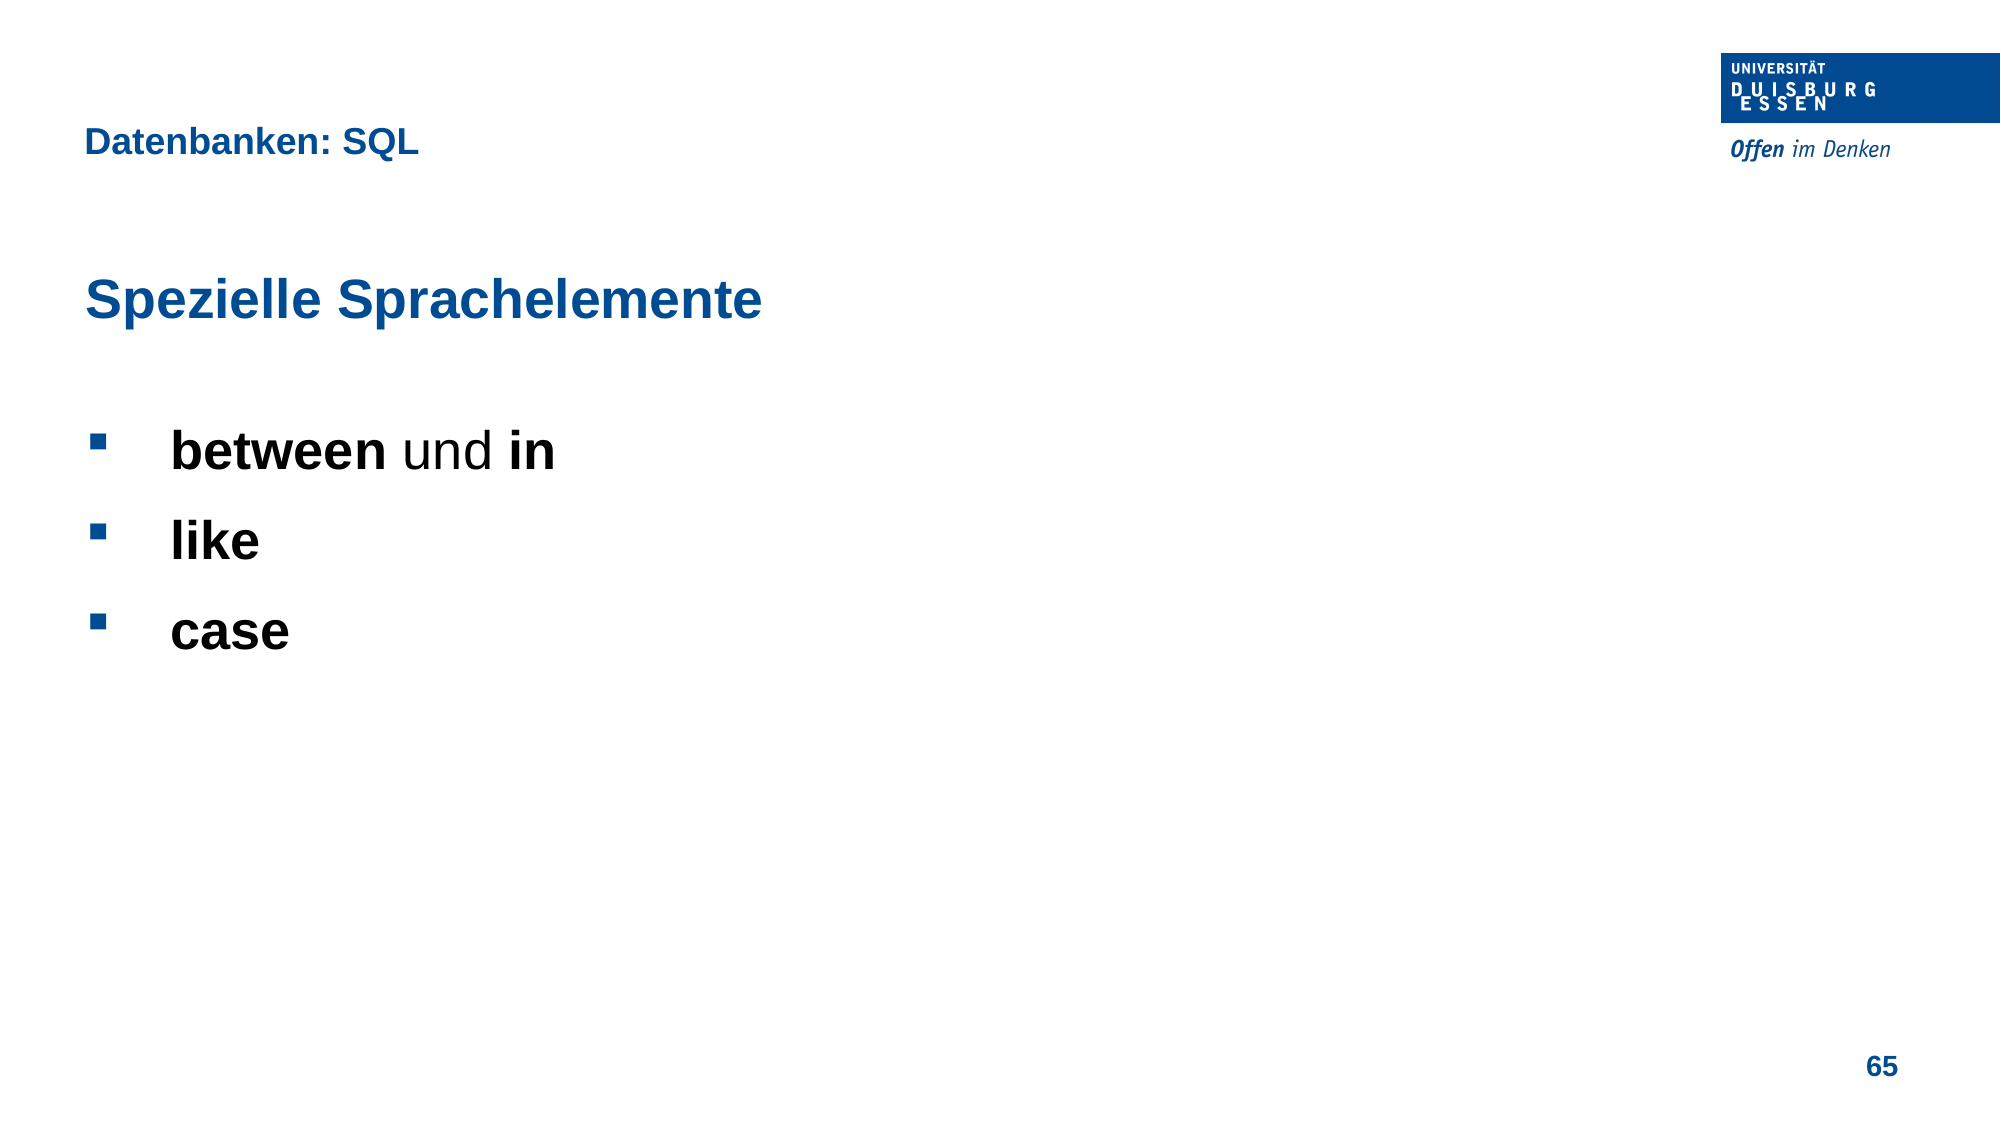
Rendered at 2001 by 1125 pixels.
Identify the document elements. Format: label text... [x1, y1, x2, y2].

slide_number 65 [1677, 1039, 1914, 1081]
picture [1721, 53, 2000, 162]
list Datenbanken: SQL [84, 121, 1694, 163]
list between und in like case [85, 415, 1914, 1040]
list Spezielle Sprachelemente [85, 263, 1696, 338]
